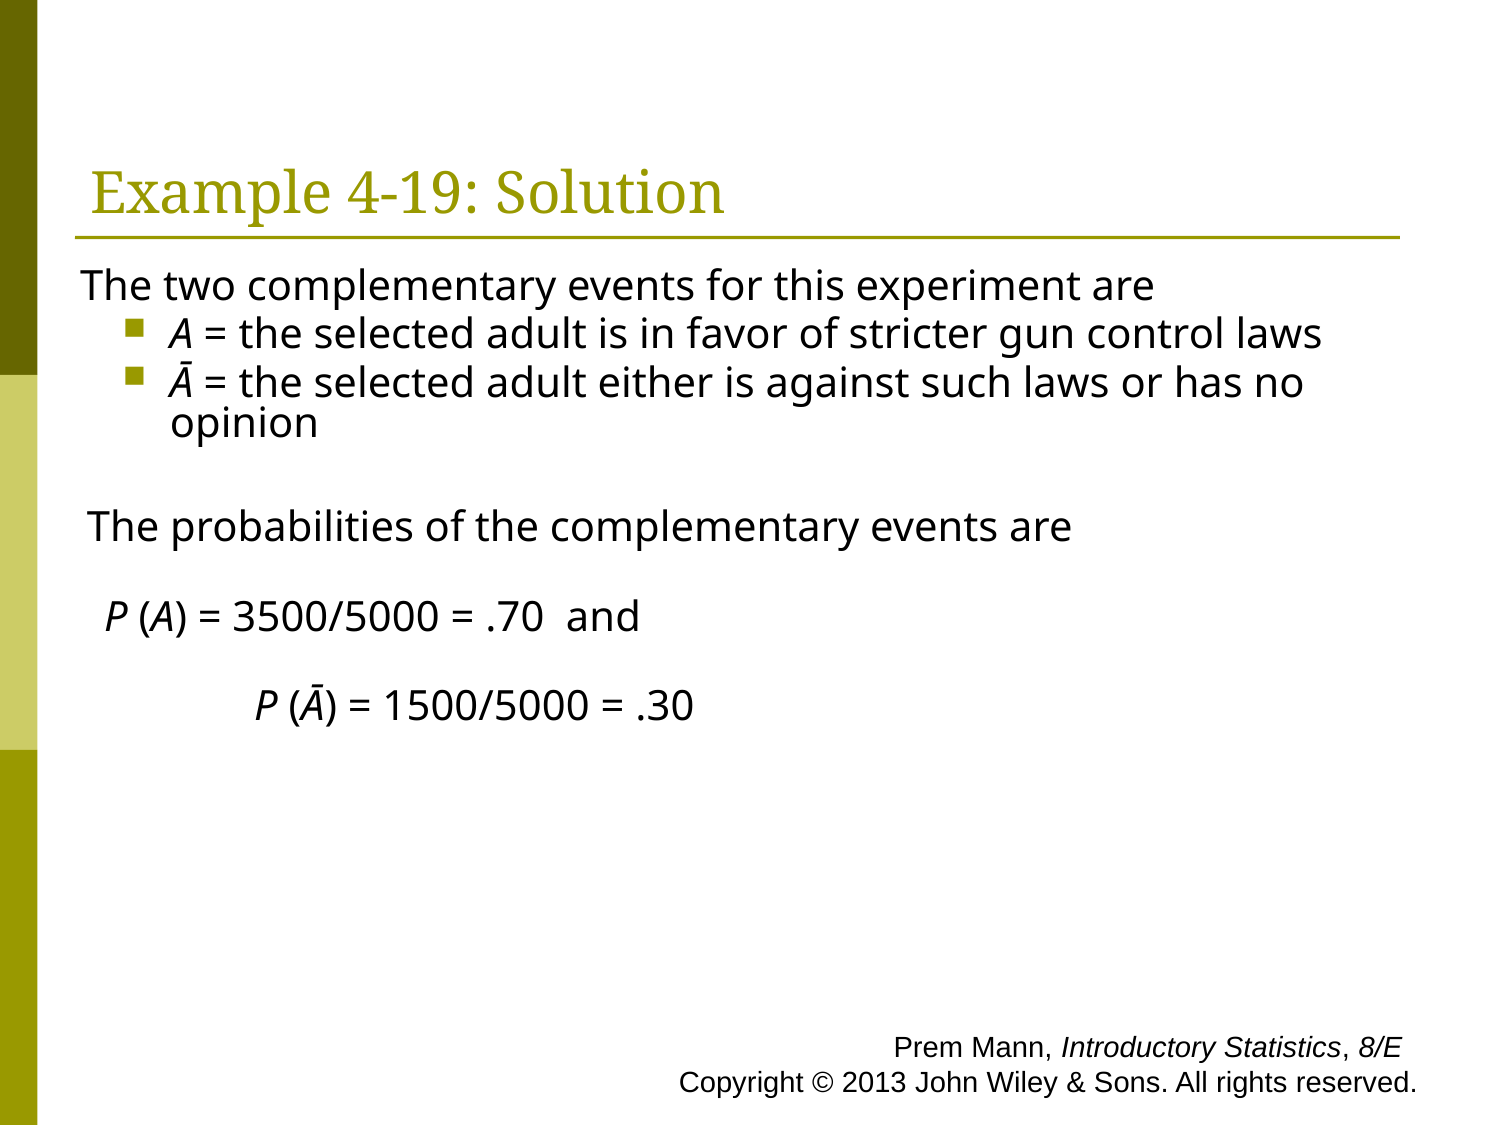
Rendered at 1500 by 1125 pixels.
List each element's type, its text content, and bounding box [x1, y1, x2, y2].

list The two complementary events for this experiment are A = the selected adult is in favor of stricter gun control laws Ā = the selected adult either is against such laws or has no opinion The probabilities of the complementary events are P (A) = 3500/5000 = .70 and P (Ā) = 1500/5000 = .30 [32, 261, 1425, 1013]
title Example 4-19: Solution [75, 45, 1425, 233]
text_box Prem Mann, Introductory Statistics, 8/E Copyright © 2013 John Wiley & Sons. All rights reserved. [664, 1020, 1449, 1106]
